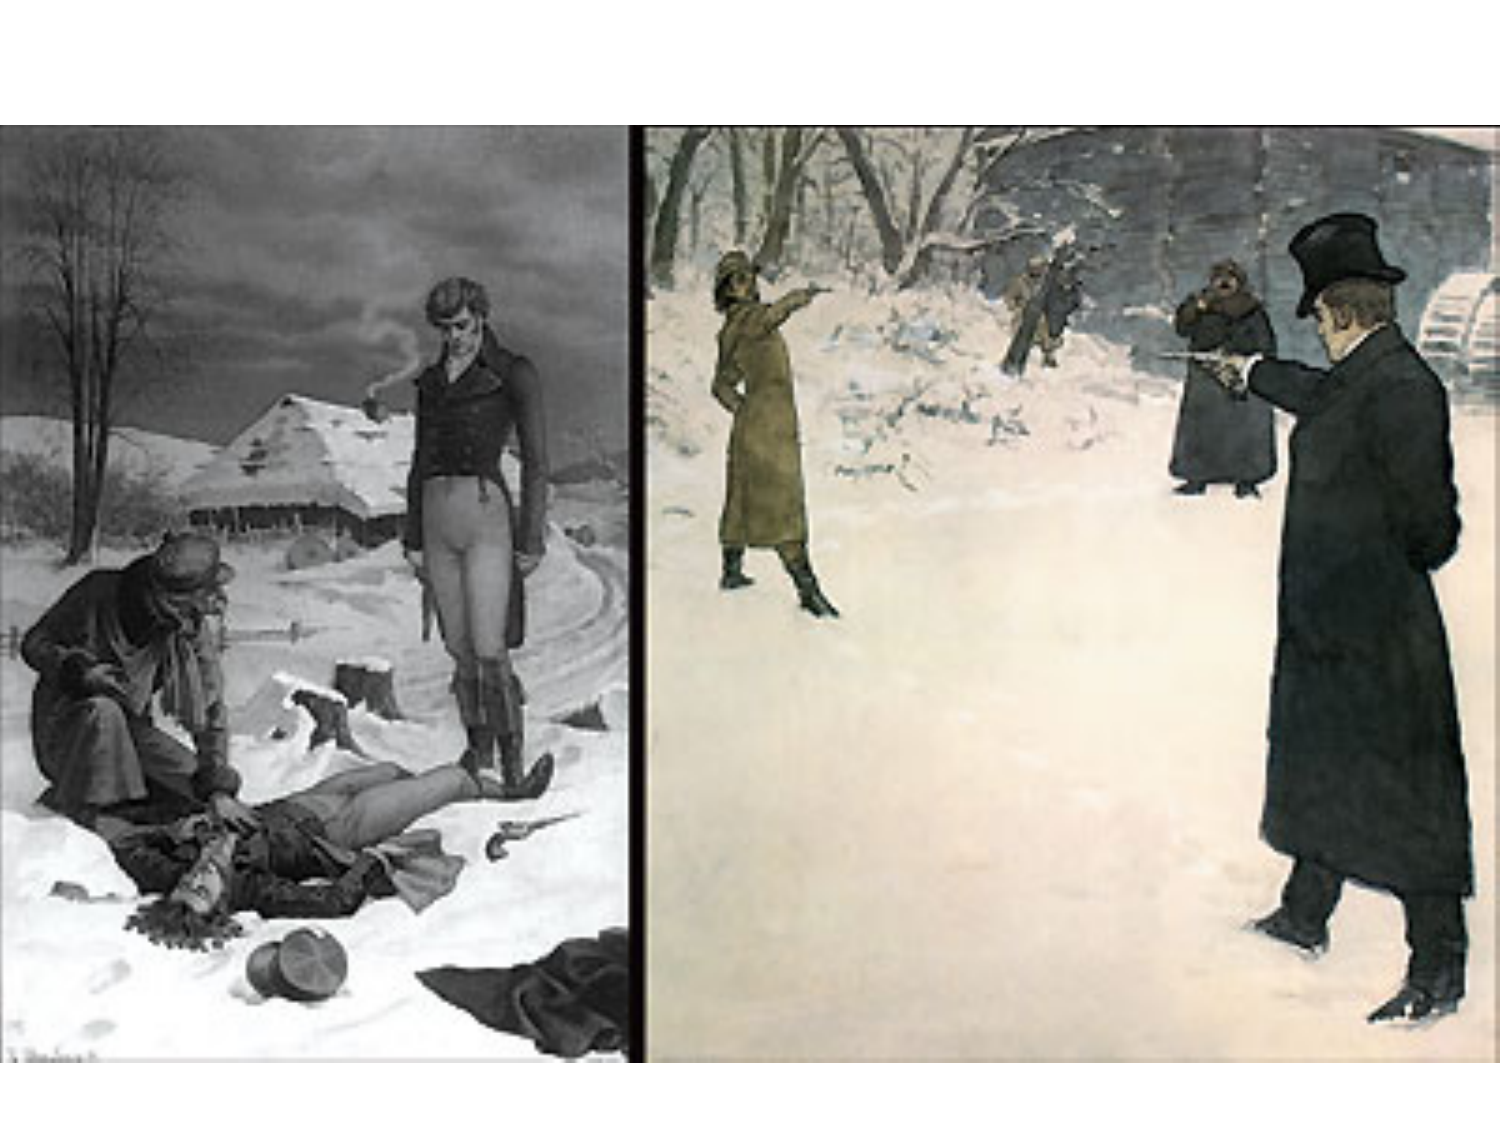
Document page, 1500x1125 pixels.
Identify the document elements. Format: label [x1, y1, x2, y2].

picture [0, 125, 1500, 1064]
